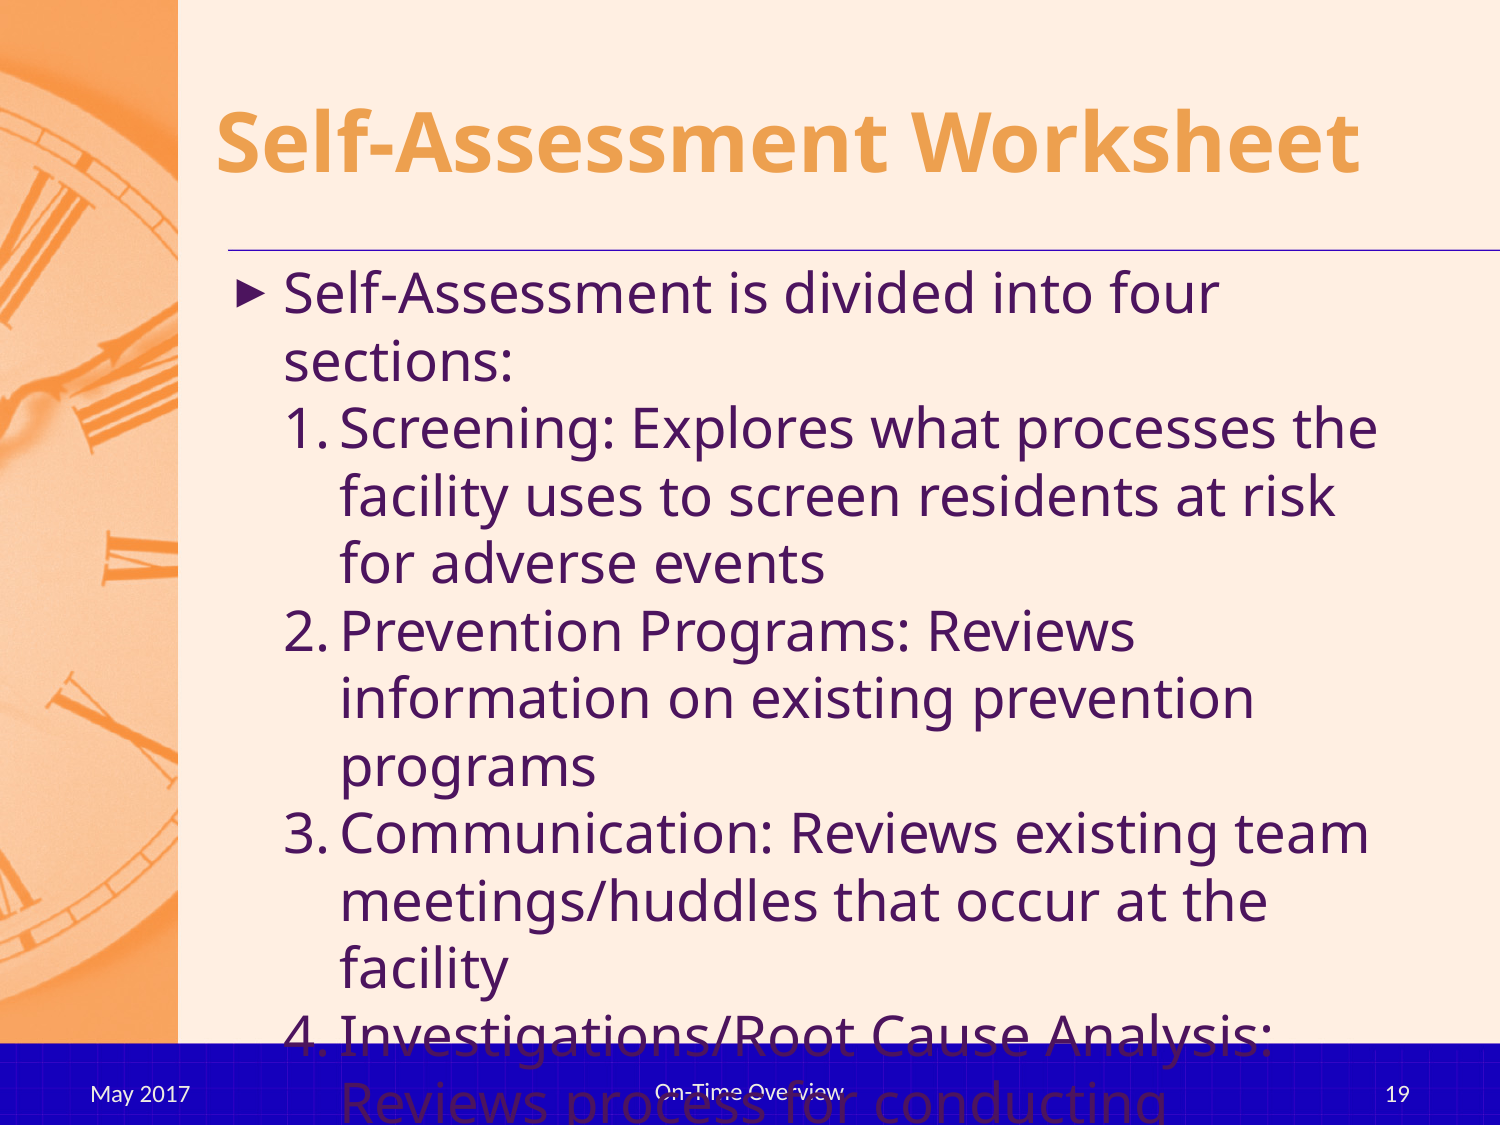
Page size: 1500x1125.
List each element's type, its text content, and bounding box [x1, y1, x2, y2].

title Self-Assessment Worksheet [174, 45, 1425, 233]
footer On-Time Overview [512, 1060, 988, 1121]
slide_number 19 [1074, 1062, 1425, 1122]
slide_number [75, 1062, 425, 1122]
picture [0, 0, 1500, 1125]
list Self-Assessment is divided into four sections: Screening: Explores what processes the facility uses to screen residents at risk for adverse events Prevention Programs: Reviews information on existing prevention programs Communication: Reviews existing team meetings/huddles that occur at the facility Investigations/Root Cause Analysis: Reviews process for conducting investigations or root cause analyses when adverse events occur [212, 249, 1425, 1050]
